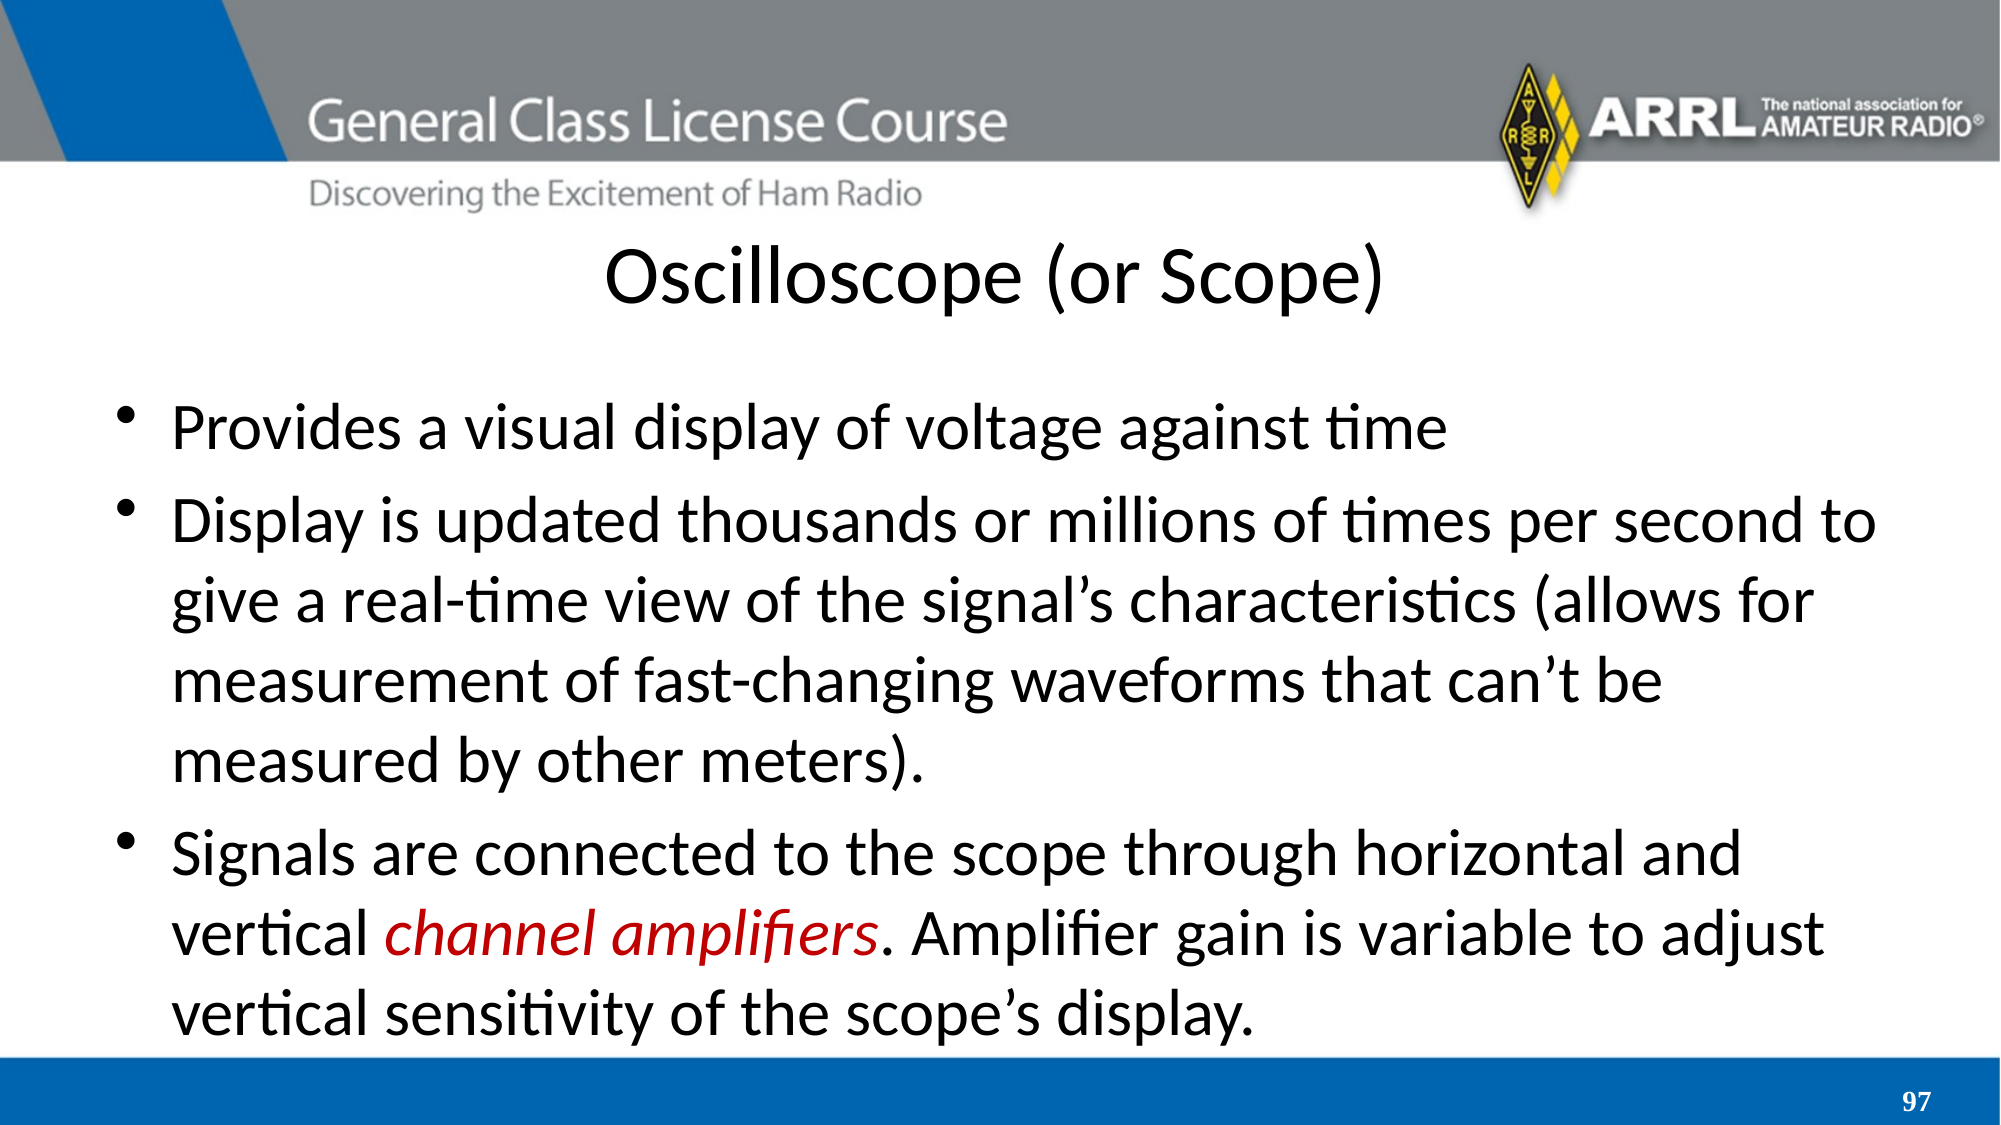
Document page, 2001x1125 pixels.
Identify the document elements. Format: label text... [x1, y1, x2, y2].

title Oscilloscope (or Scope) [96, 212, 1897, 356]
picture [0, 0, 2001, 1125]
list Provides a visual display of voltage against time Display is updated thousands or millions of times per second to give a real-time view of the signal’s characteristics (allows for measurement of fast-changing waveforms that can’t be measured by other meters). Signals are connected to the scope through horizontal and vertical channel amplifiers. Amplifier gain is variable to adjust vertical sensitivity of the scope’s display. [99, 375, 1900, 1050]
